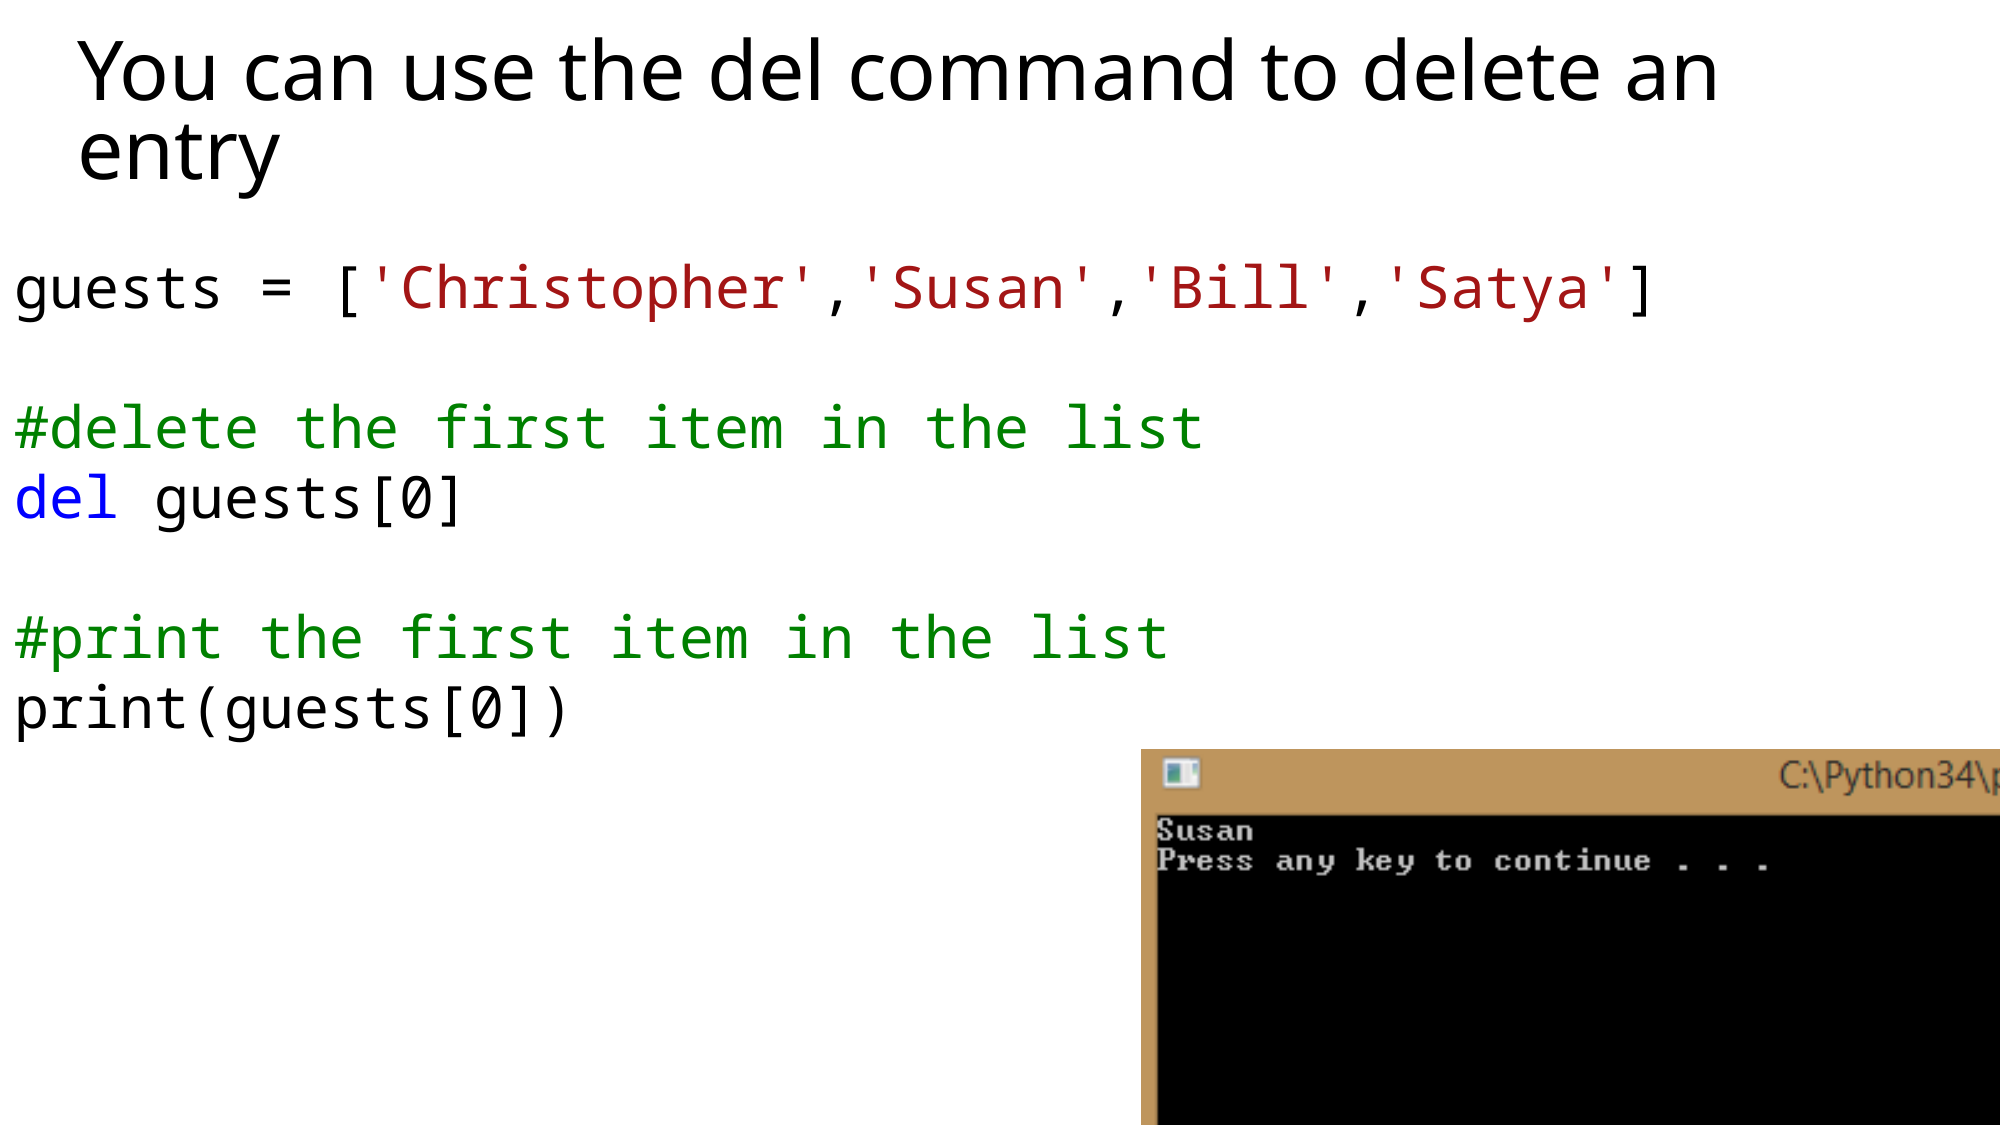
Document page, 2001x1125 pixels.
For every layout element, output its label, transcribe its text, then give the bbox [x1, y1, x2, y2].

text_box guests = ['Christopher','Susan','Bill','Satya'] #delete the first item in the list del guests[0] #print the first item in the list print(guests[0]) [0, 242, 1675, 748]
title You can use the del command to delete an entry [62, 29, 1953, 205]
picture [1141, 749, 2000, 1125]
